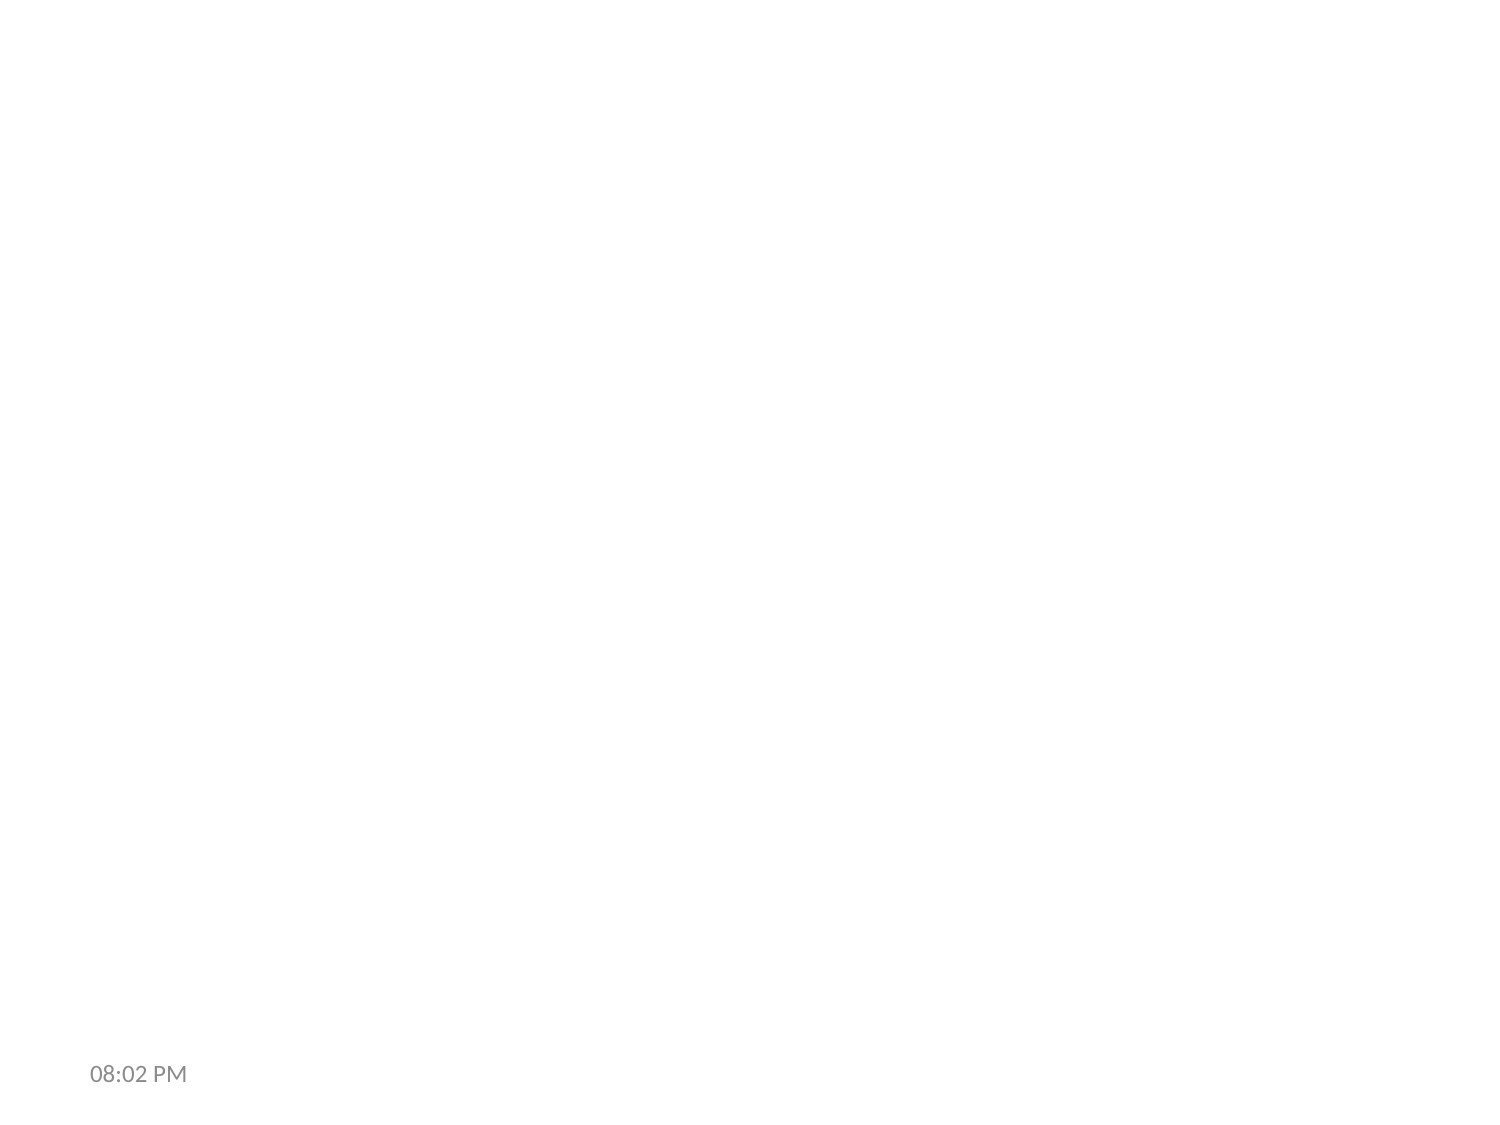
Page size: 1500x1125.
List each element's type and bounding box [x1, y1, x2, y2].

slide_number [75, 1042, 425, 1103]
